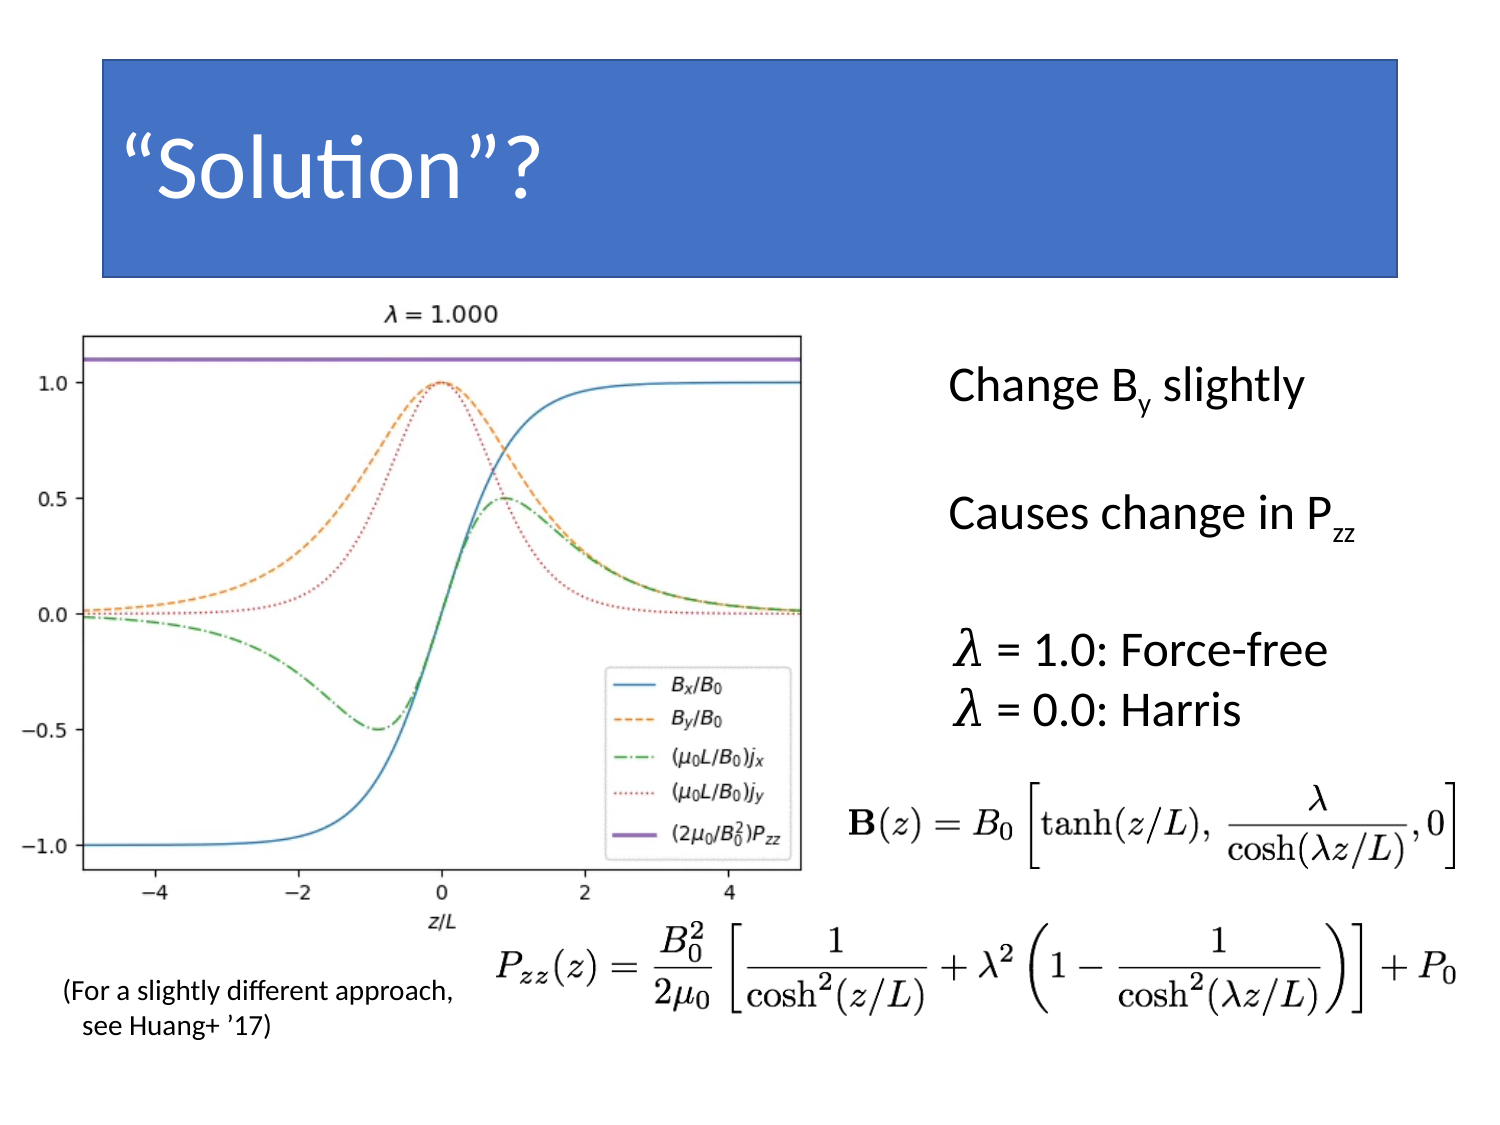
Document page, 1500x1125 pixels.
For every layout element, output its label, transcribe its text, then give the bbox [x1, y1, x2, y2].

text_box (For a slightly different approach, see Huang+ ’17) [47, 964, 469, 1049]
text_box Change By slightly Causes change in Pzz 𝜆 = 1.0: Force-free 𝜆 = 0.0: Harris [933, 343, 1371, 744]
title “Solution”? [102, 59, 1398, 278]
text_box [0, 251, 894, 947]
picture [849, 781, 1456, 869]
picture [496, 920, 1456, 1017]
